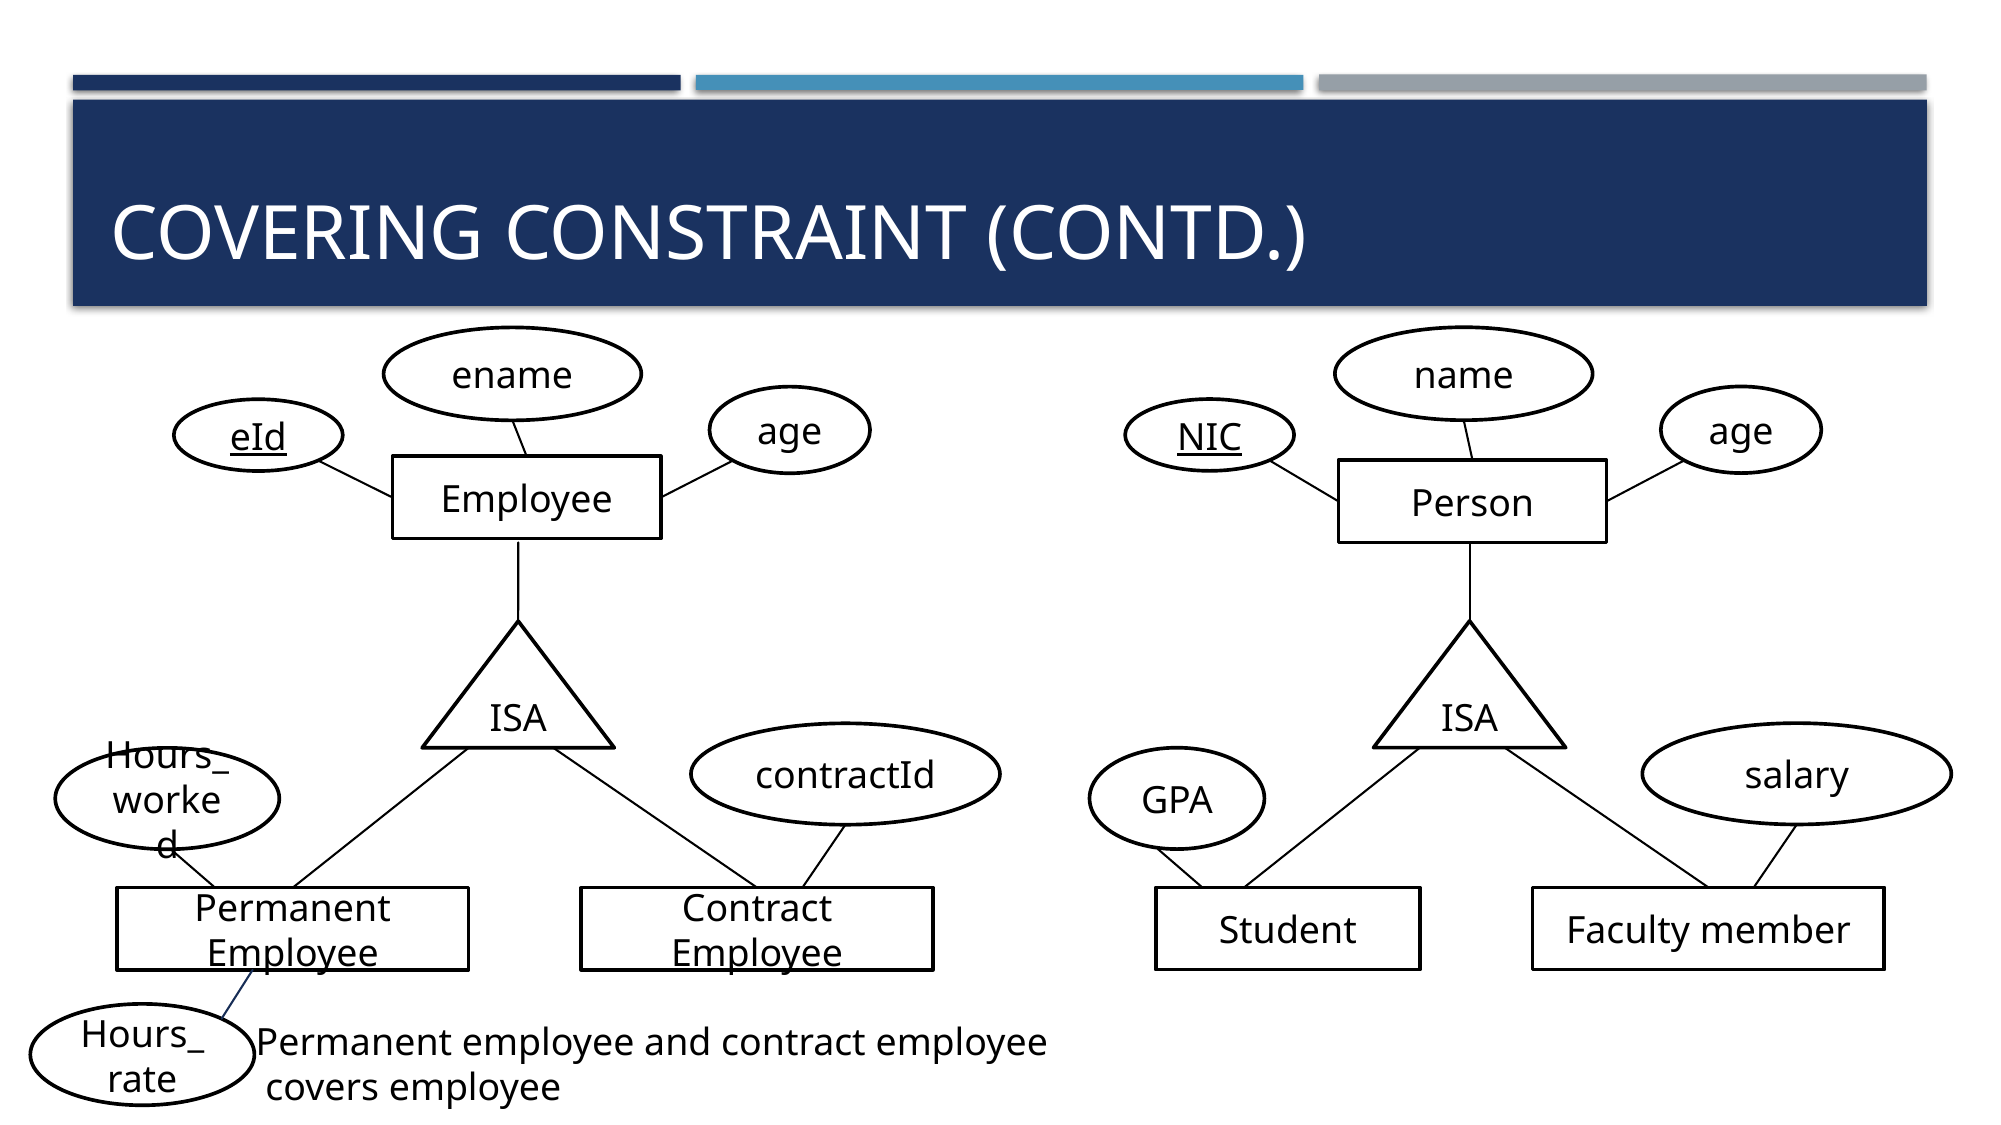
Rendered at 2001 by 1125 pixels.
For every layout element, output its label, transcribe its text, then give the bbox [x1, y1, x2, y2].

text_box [29, 326, 1001, 1106]
title covering constraint (Contd.) [95, 119, 1905, 282]
text_box Permanent employee and contract employee covers employee [240, 1010, 1064, 1116]
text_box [1088, 326, 1952, 971]
